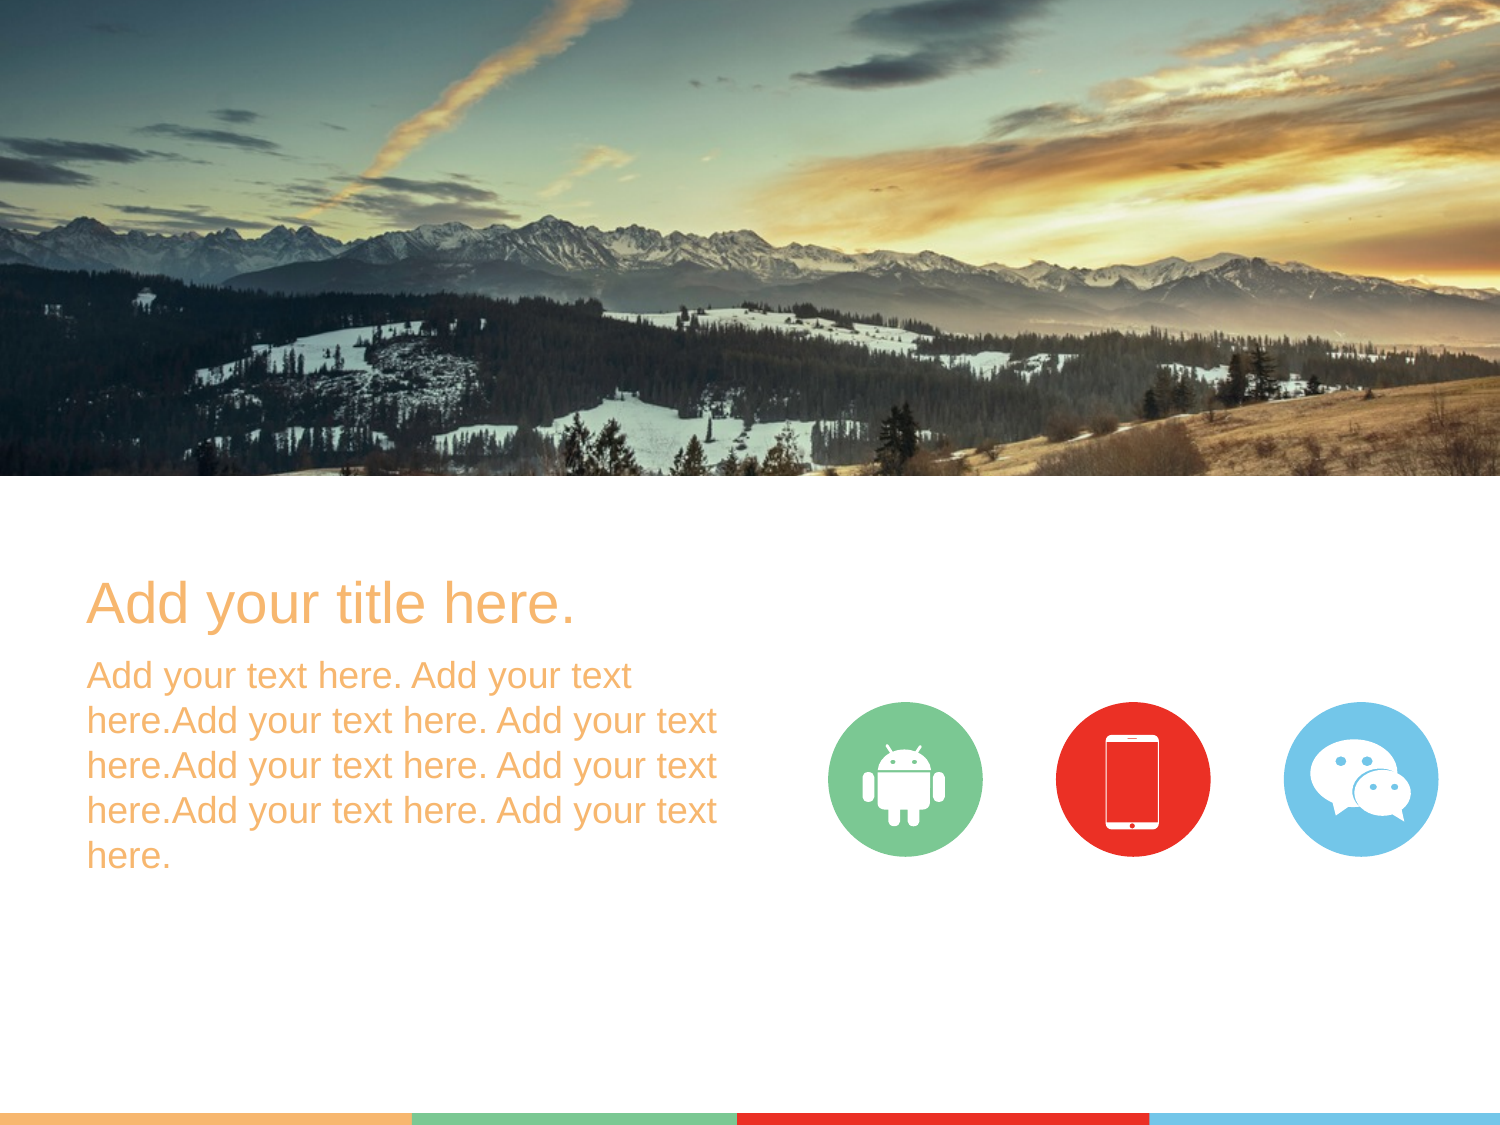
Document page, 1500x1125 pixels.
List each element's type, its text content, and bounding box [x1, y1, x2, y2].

picture [0, 0, 1500, 477]
text_box [932, 772, 945, 802]
text_box [1283, 702, 1439, 857]
text_box [862, 772, 875, 802]
text_box [877, 744, 932, 771]
text_box [1055, 702, 1211, 857]
text_box [828, 702, 983, 857]
text_box [1105, 734, 1159, 830]
text_box Add your title here. [71, 558, 594, 643]
text_box [877, 772, 931, 827]
text_box Add your text here. Add your text here.Add your text here. Add your text here.Add your text here. Add your text here.Add your text here. Add your text here. [71, 643, 779, 987]
text_box [1310, 739, 1411, 822]
